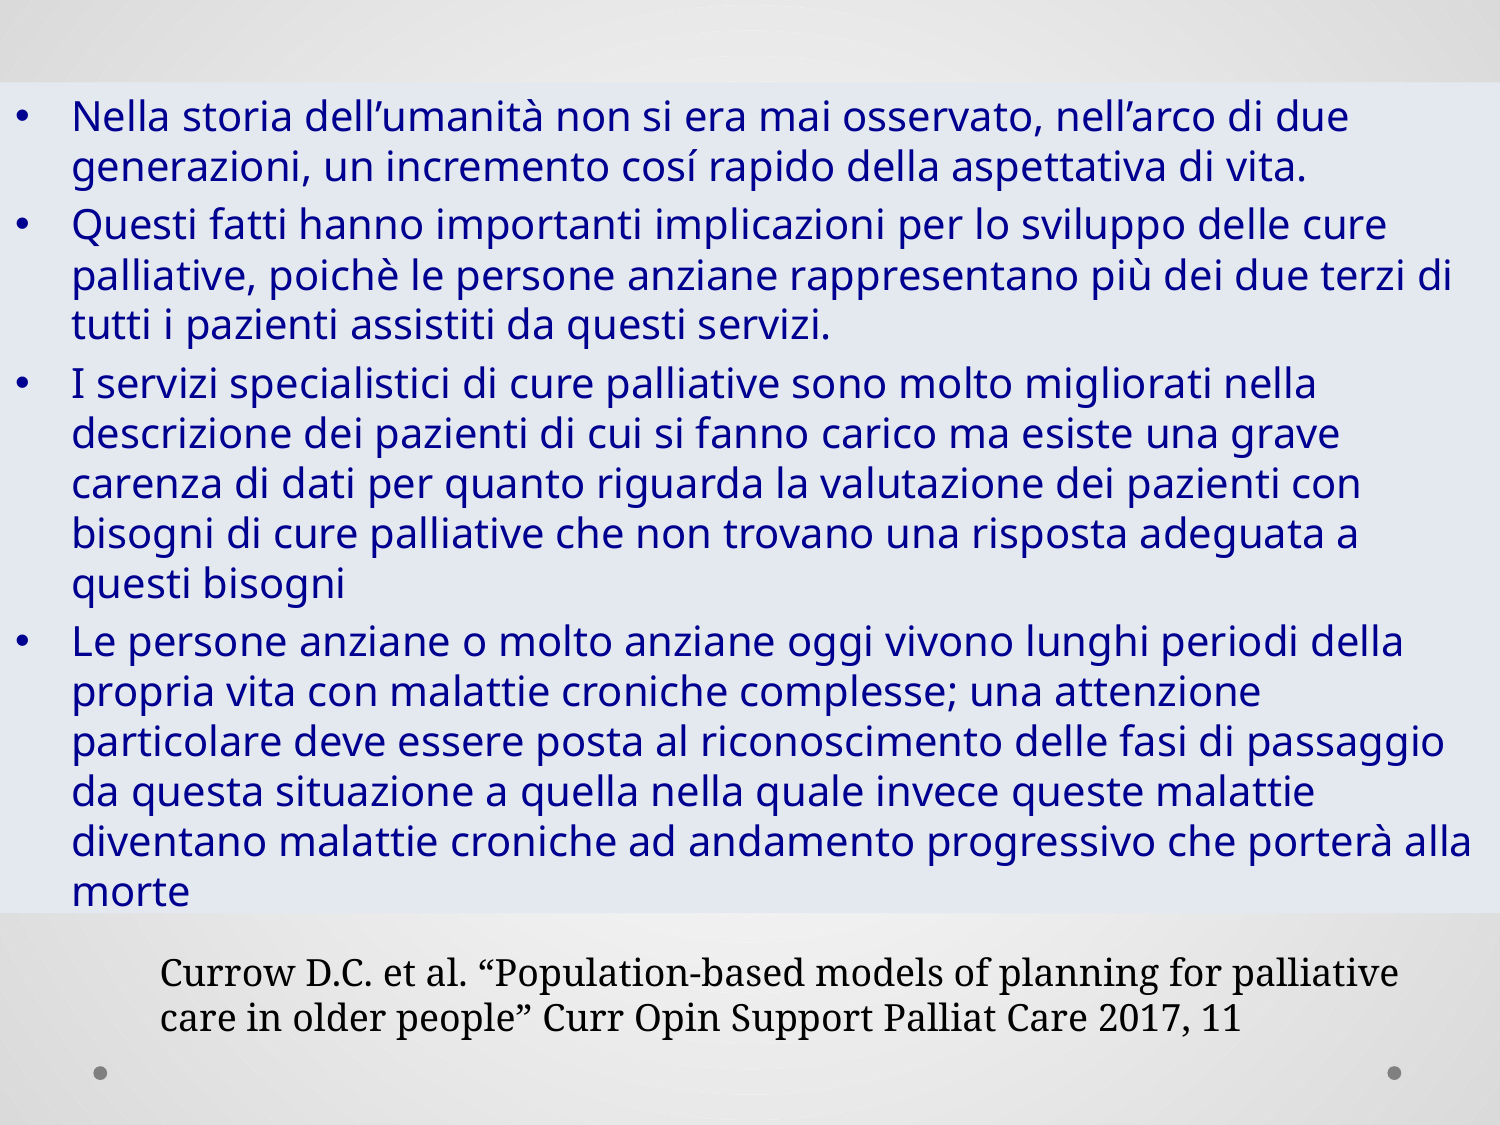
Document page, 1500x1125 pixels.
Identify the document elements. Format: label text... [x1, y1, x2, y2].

text_box Currow D.C. et al. “Population-based models of planning for palliative care in older people” Curr Opin Support Palliat Care 2017, 11 [144, 941, 1416, 1047]
list Nella storia dell’umanità non si era mai osservato, nell’arco di due generazioni, un incremento cosí rapido della aspettativa di vita. Questi fatti hanno importanti implicazioni per lo sviluppo delle cure palliative, poichè le persone anziane rappresentano più dei due terzi di tutti i pazienti assistiti da questi servizi. I servizi specialistici di cure palliative sono molto migliorati nella descrizione dei pazienti di cui si fanno carico ma esiste una grave carenza di dati per quanto riguarda la valutazione dei pazienti con bisogni di cure palliative che non trovano una risposta adeguata a questi bisogni Le persone anziane o molto anziane oggi vivono lunghi periodi della propria vita con malattie croniche complesse; una attenzione particolare deve essere posta al riconoscimento delle fasi di passaggio da questa situazione a quella nella quale invece queste malattie diventano malattie croniche ad andamento progressivo che porterà alla morte [0, 82, 1500, 914]
